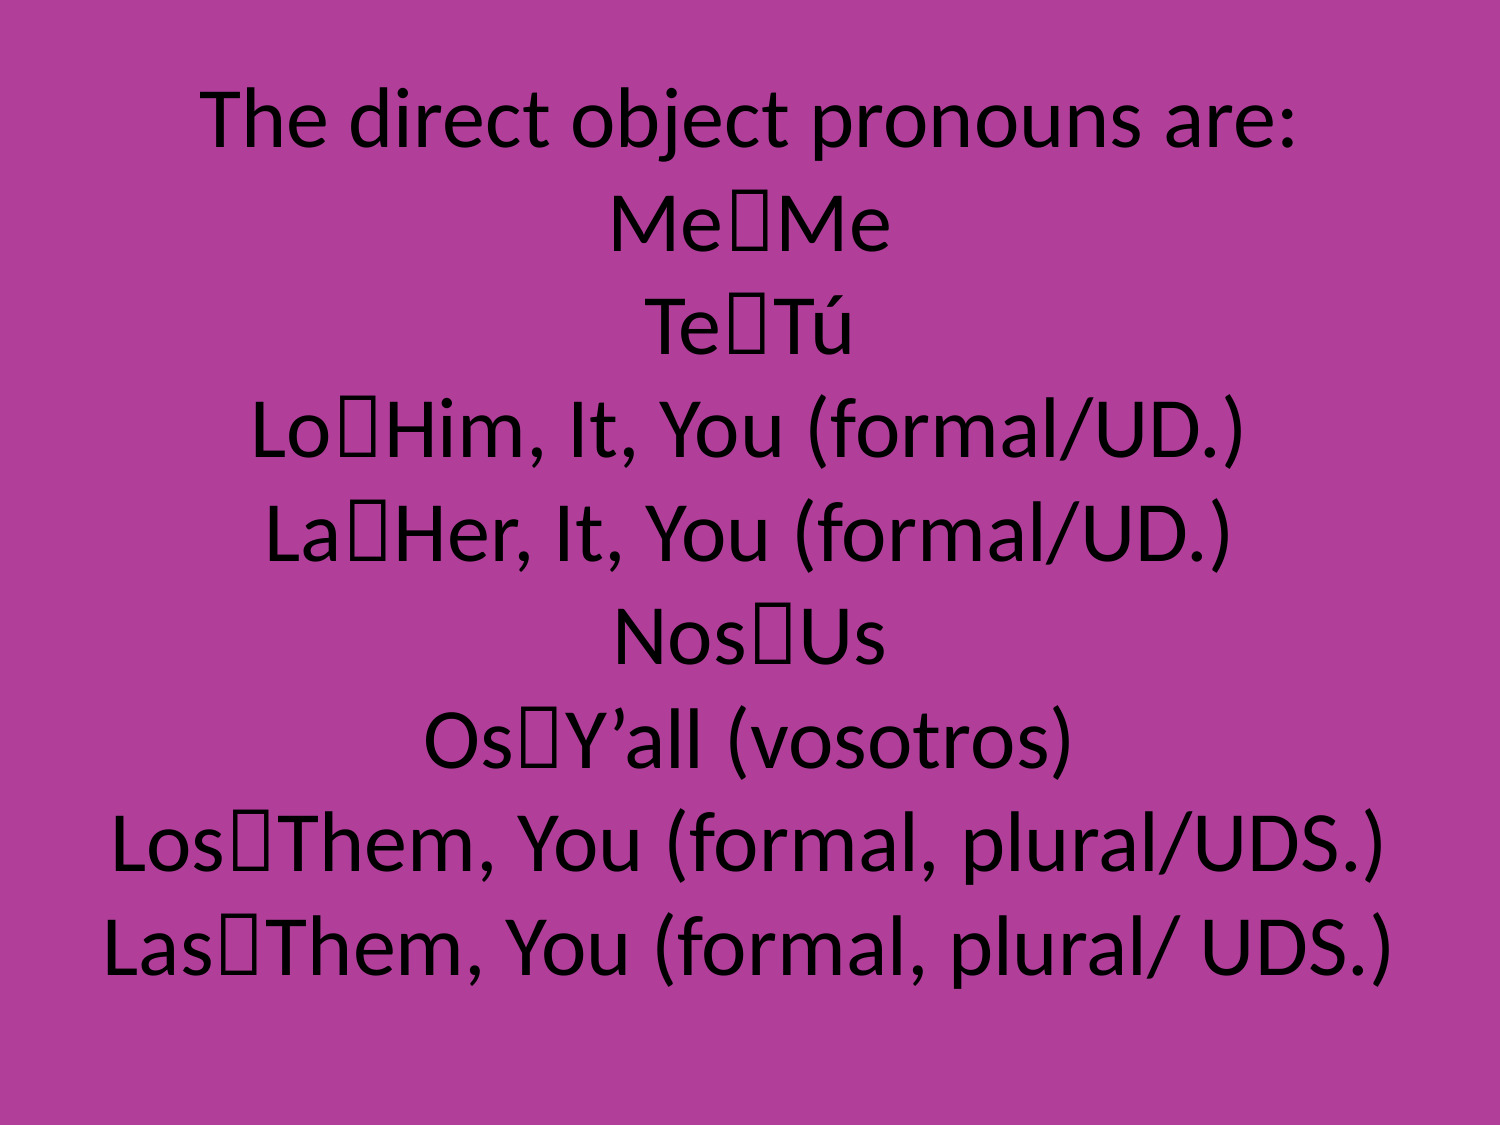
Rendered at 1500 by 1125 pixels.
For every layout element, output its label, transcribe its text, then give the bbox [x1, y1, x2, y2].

title The direct object pronouns are: MeMe TeTú LoHim, It, You (formal/UD.) LaHer, It, You (formal/UD.) NosUs OsY’all (vosotros) LosThem, You (formal, plural/UDS.) LasThem, You (formal, plural/ UDS.) [75, 45, 1425, 1009]
